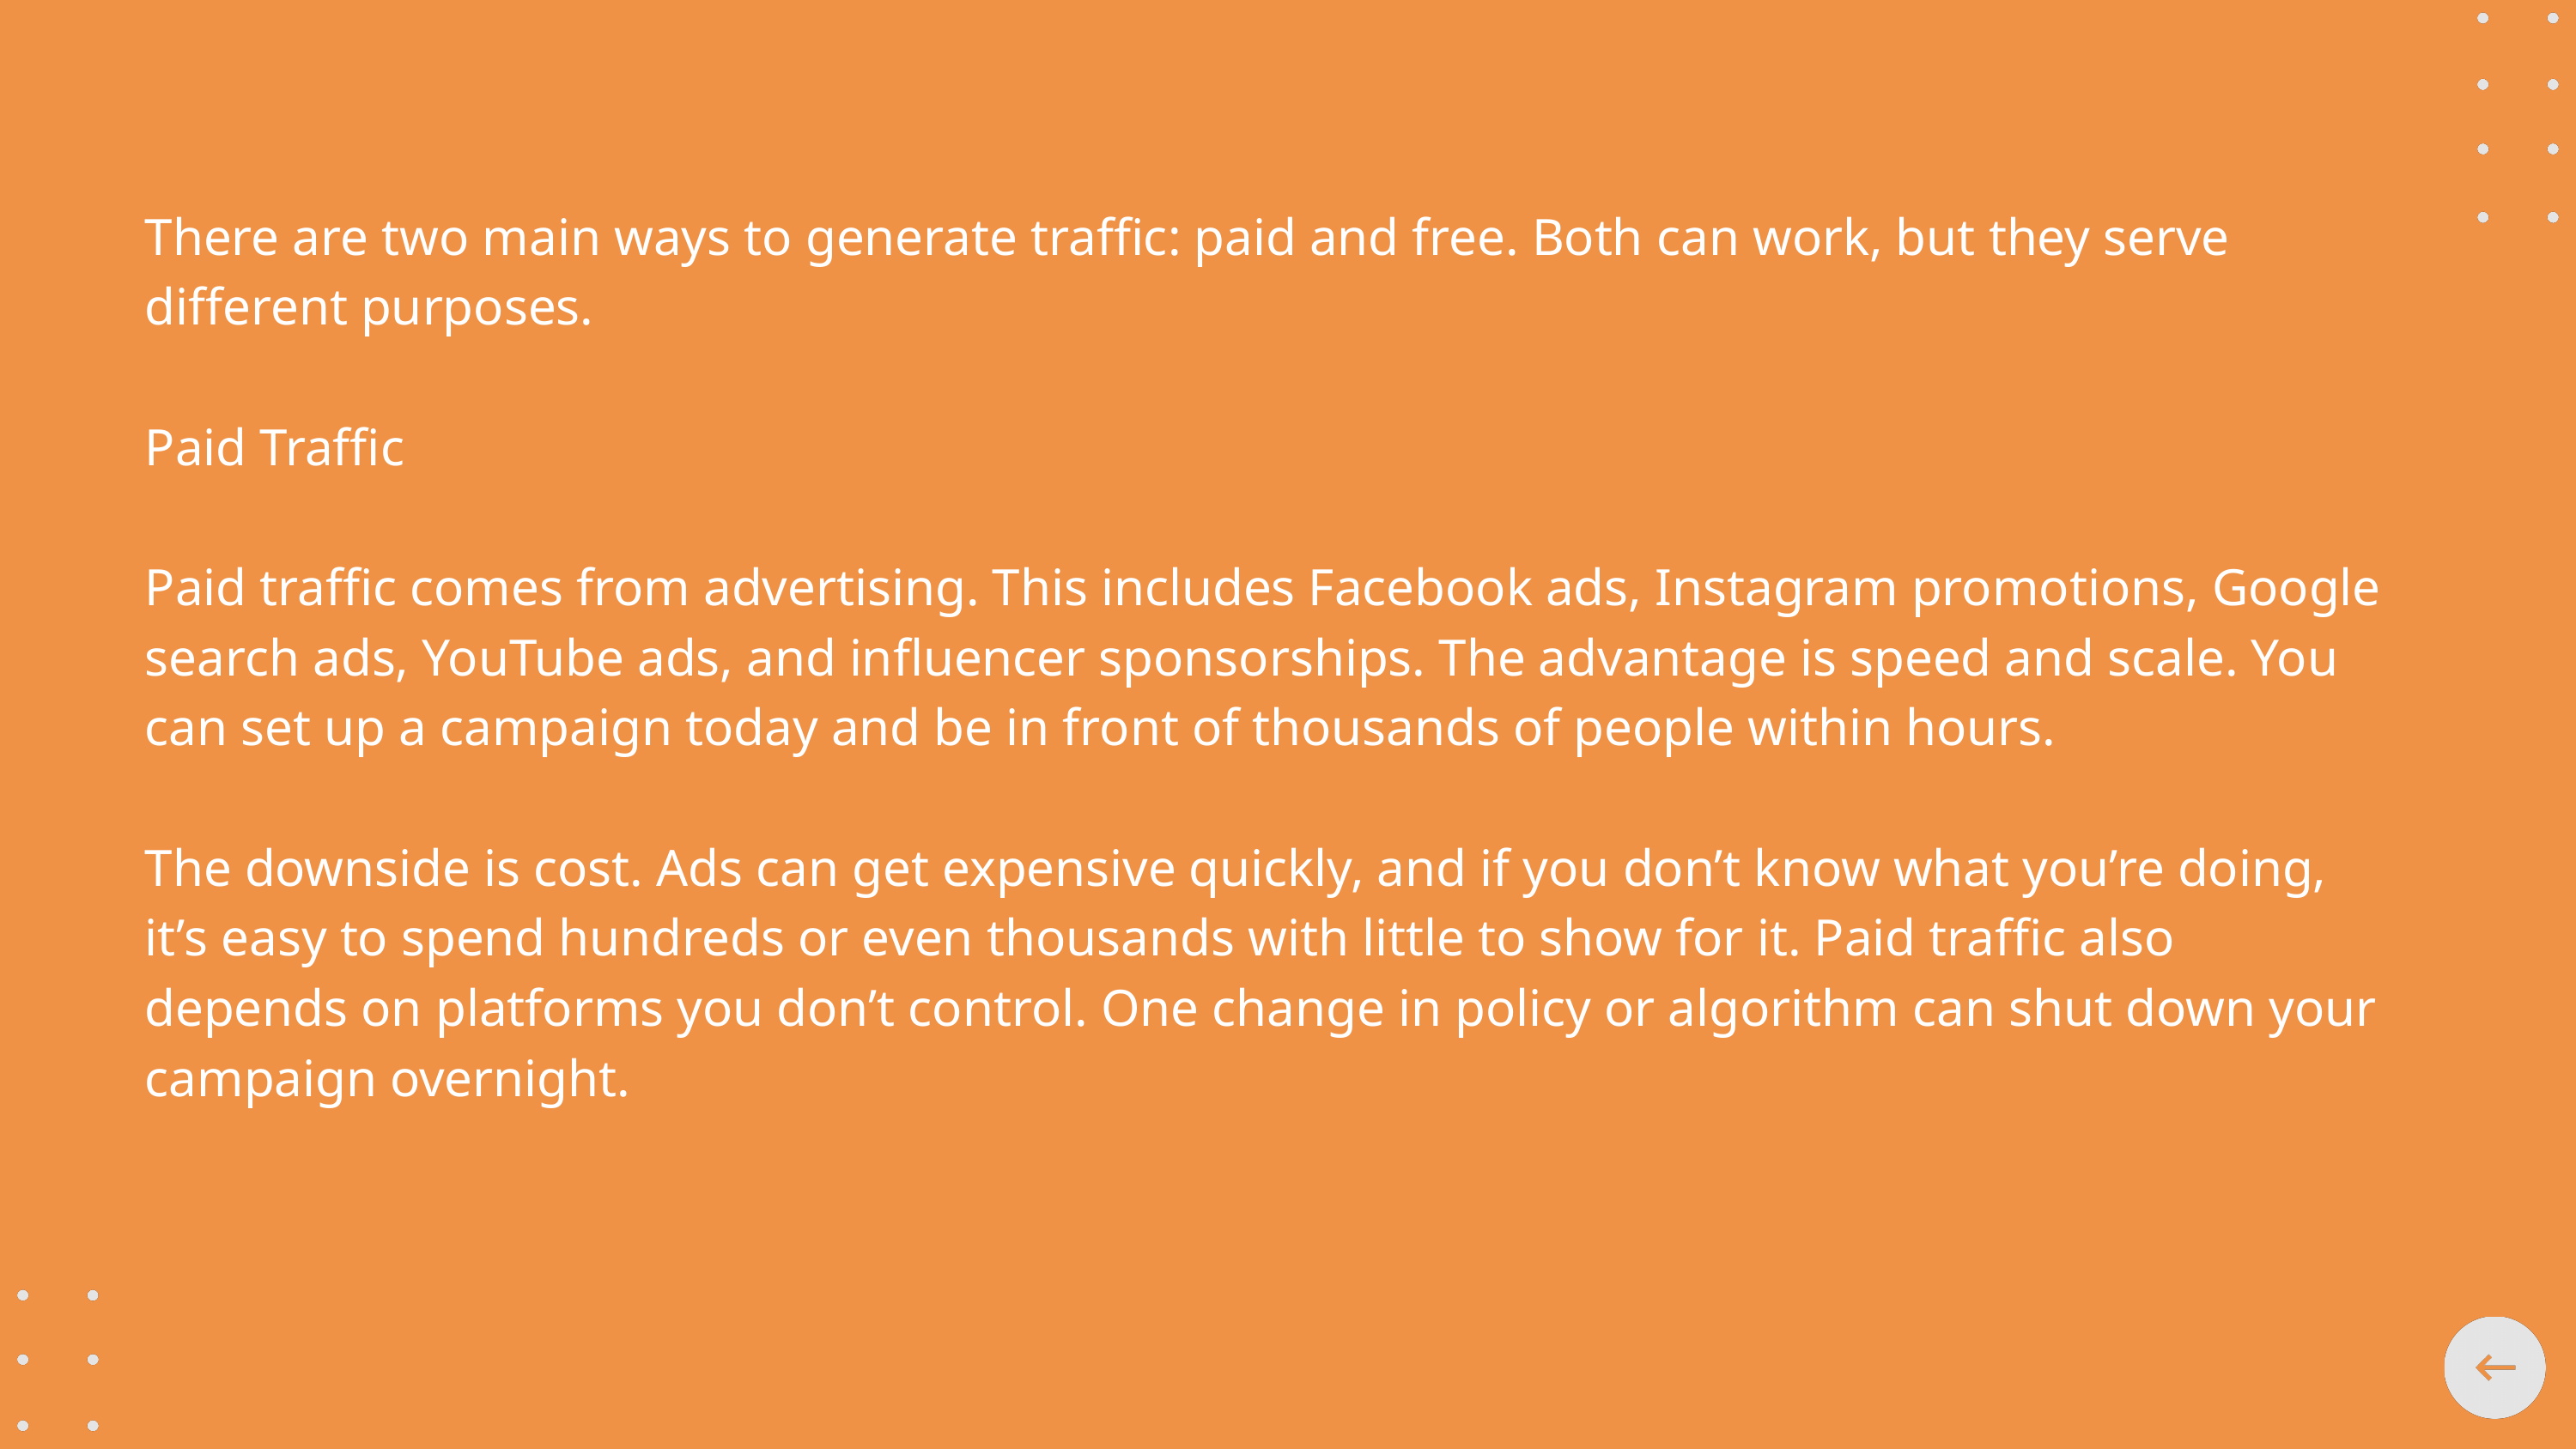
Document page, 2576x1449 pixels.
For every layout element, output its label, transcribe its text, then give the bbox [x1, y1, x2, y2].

text_box [2470, 0, 2576, 227]
text_box There are two main ways to generate traffic: paid and free. Both can work, but they serve different purposes. Paid Traffic Paid traffic comes from advertising. This includes Facebook ads, Instagram promotions, Google search ads, YouTube ads, and influencer sponsorships. The advantage is speed and scale. You can set up a campaign today and be in front of thousands of people within hours. The downside is cost. Ads can get expensive quickly, and if you don’t know what you’re doing, it’s easy to spend hundreds or even thousands with little to show for it. Paid traffic also depends on platforms you don’t control. One change in policy or algorithm can shut down your campaign overnight. [144, 195, 2391, 1177]
text_box [0, 1285, 103, 1449]
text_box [2444, 1316, 2547, 1419]
